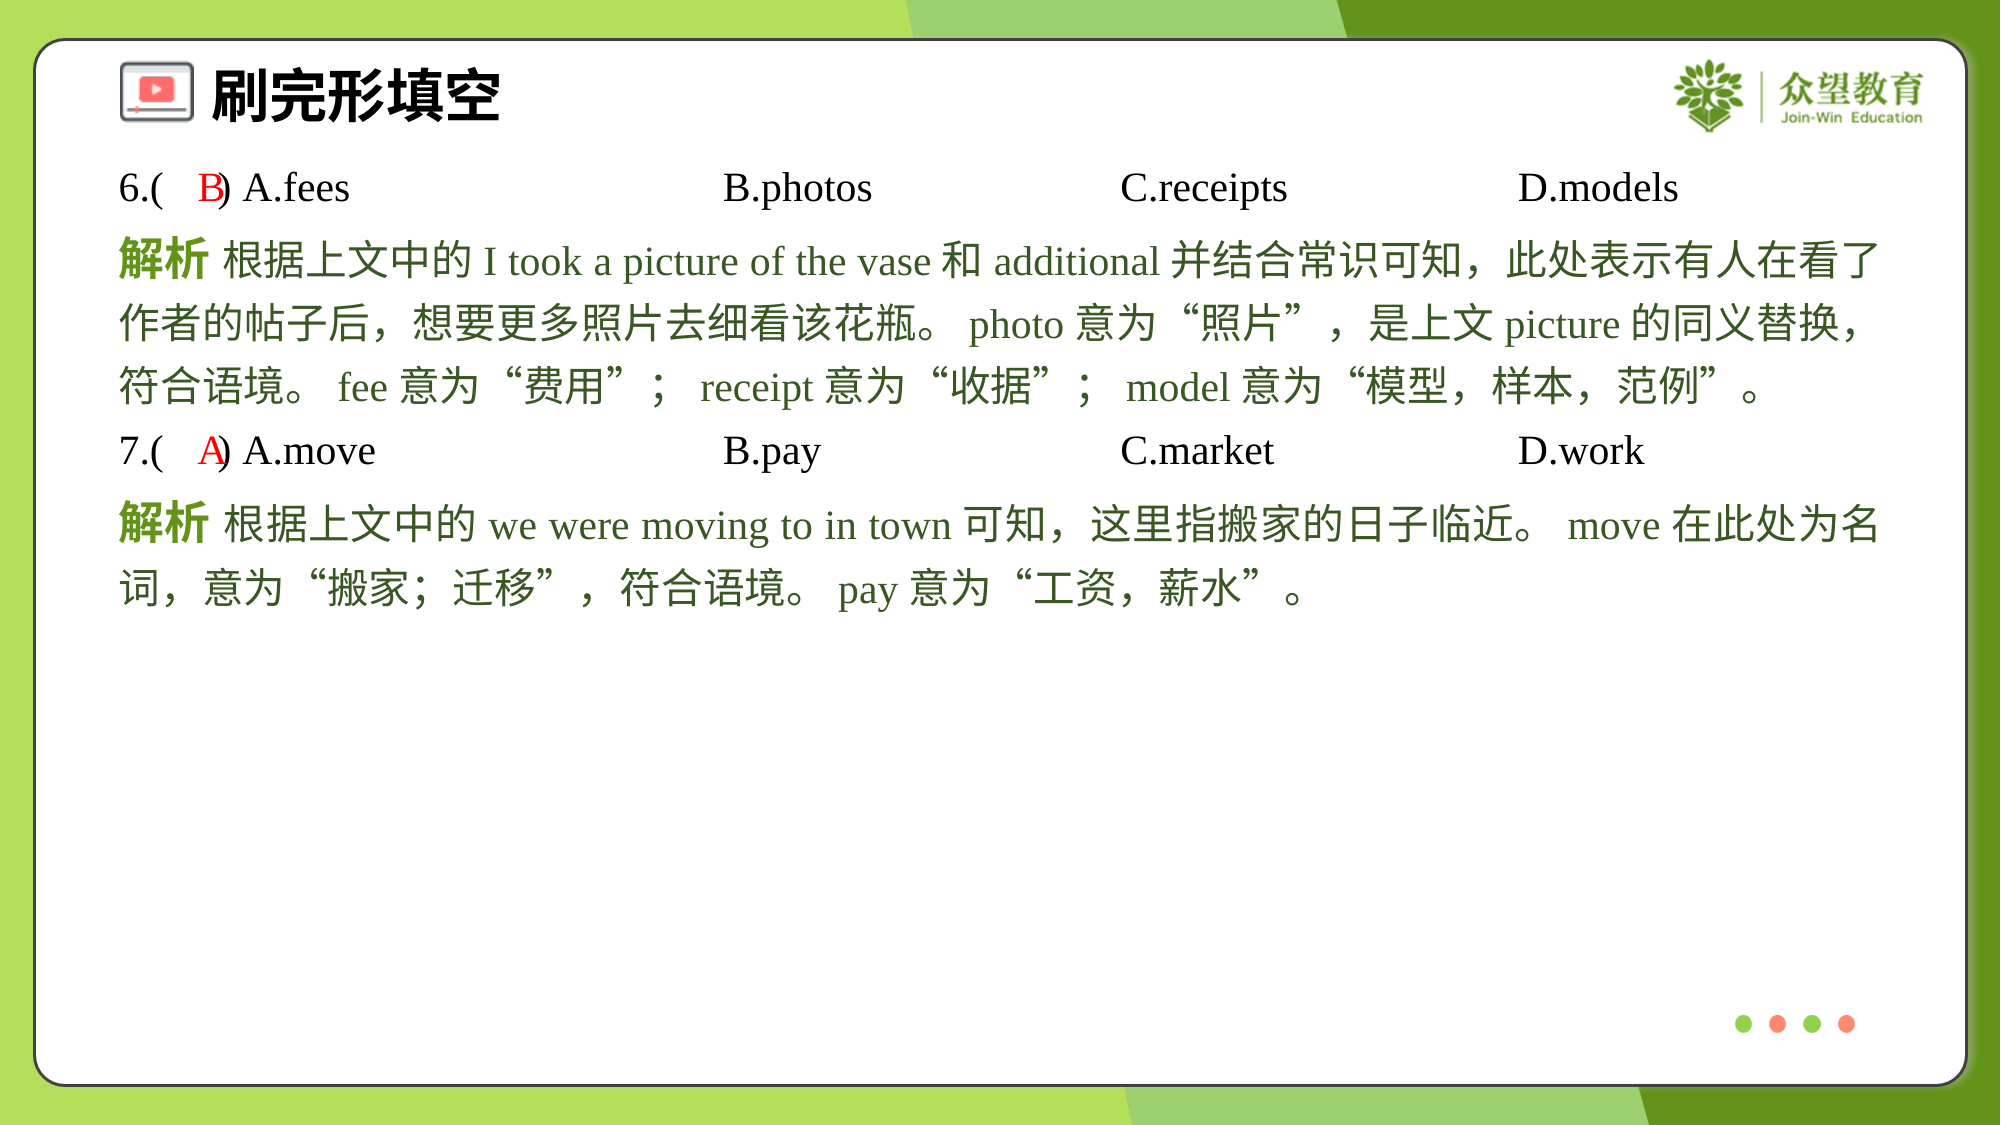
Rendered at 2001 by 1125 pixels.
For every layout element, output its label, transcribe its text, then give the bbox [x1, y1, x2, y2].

picture [0, 0, 2000, 1125]
text_box B [192, 146, 231, 205]
text_box 6.( ) A.fees B.photos C.receipts D.models [118, 146, 192, 204]
text_box 6.( ) A.fees B.photos C.receipts D.models [231, 146, 1883, 204]
text_box 解析 根据上文中的I took a picture of the vase和additional并结合常识可知，此处表示有人在看了作者的帖子后，想要更多照片去细看该花瓶。photo意为“照片”，是上文picture的同义替换，符合语境。fee意为“费用”；receipt意为“收据”；model意为“模型，样本，范例”。 [118, 215, 1883, 405]
text_box 7.( ) A.move B.pay C.market D.work [233, 410, 1883, 468]
text_box 7.( ) A.move B.pay C.market D.work [118, 410, 192, 468]
text_box 解析 根据上文中的we were moving to in town可知，这里指搬家的日子临近。move在此处为名词，意为“搬家；迁移”，符合语境。pay意为“工资，薪水”。 [118, 480, 1883, 607]
text_box A [192, 410, 233, 469]
